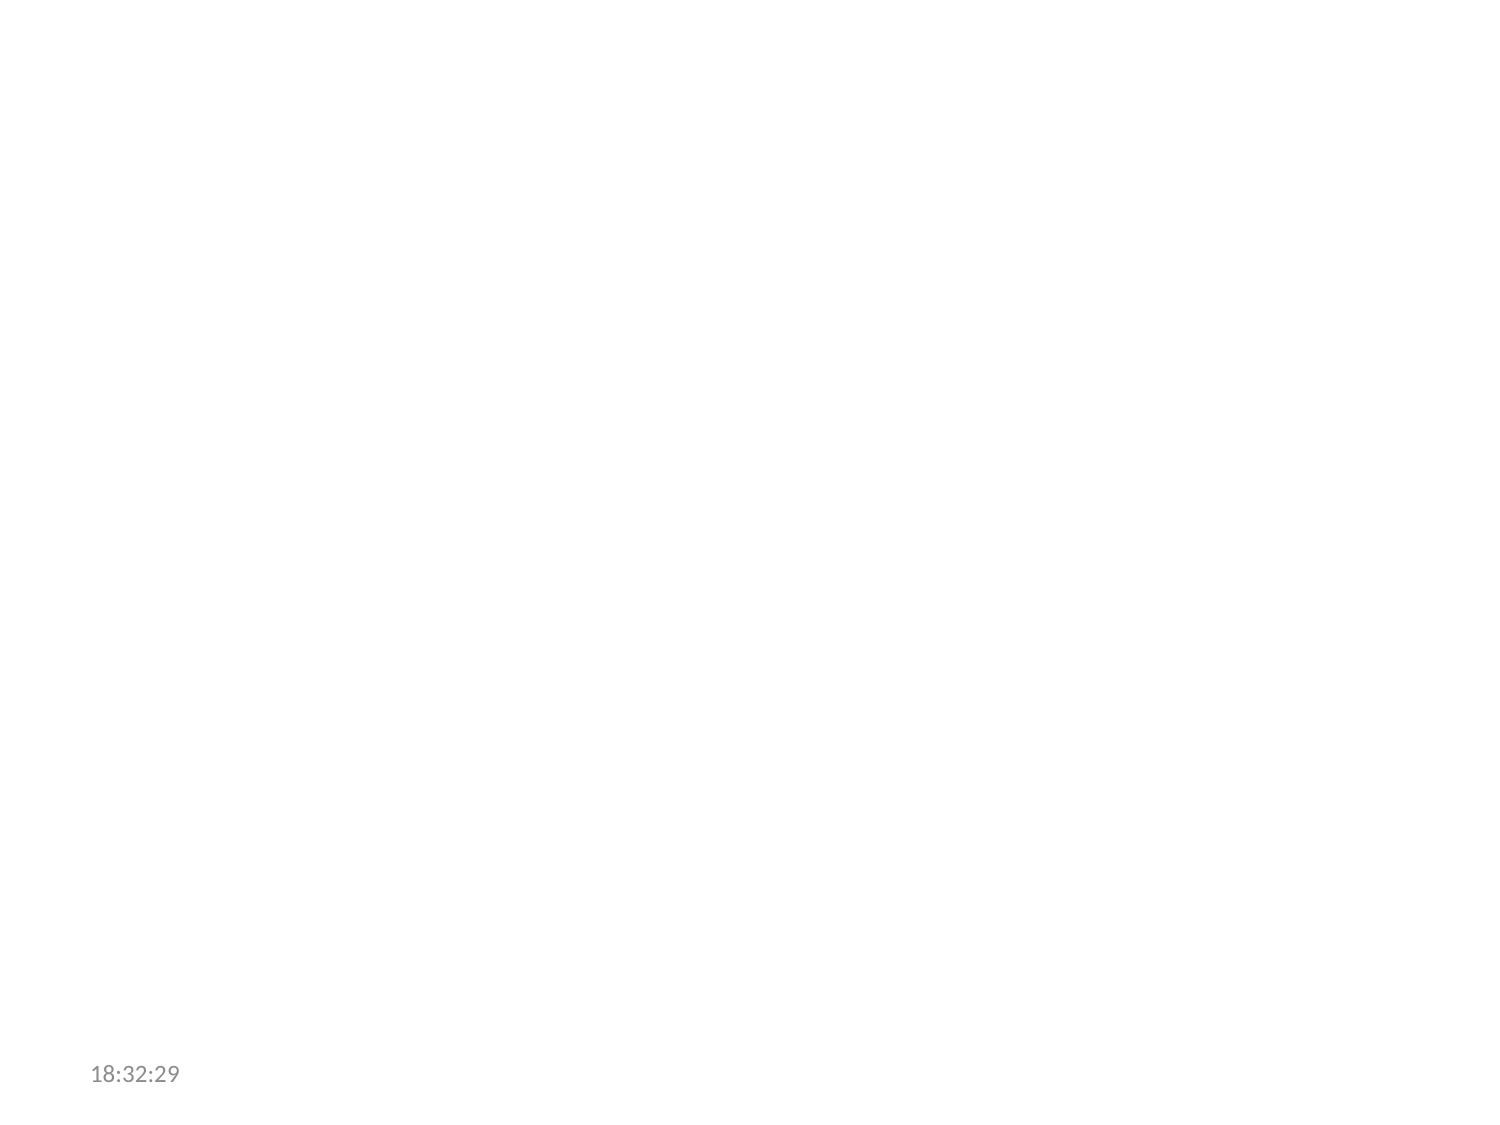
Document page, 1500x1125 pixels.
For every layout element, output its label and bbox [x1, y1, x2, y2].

slide_number [75, 1042, 425, 1103]
